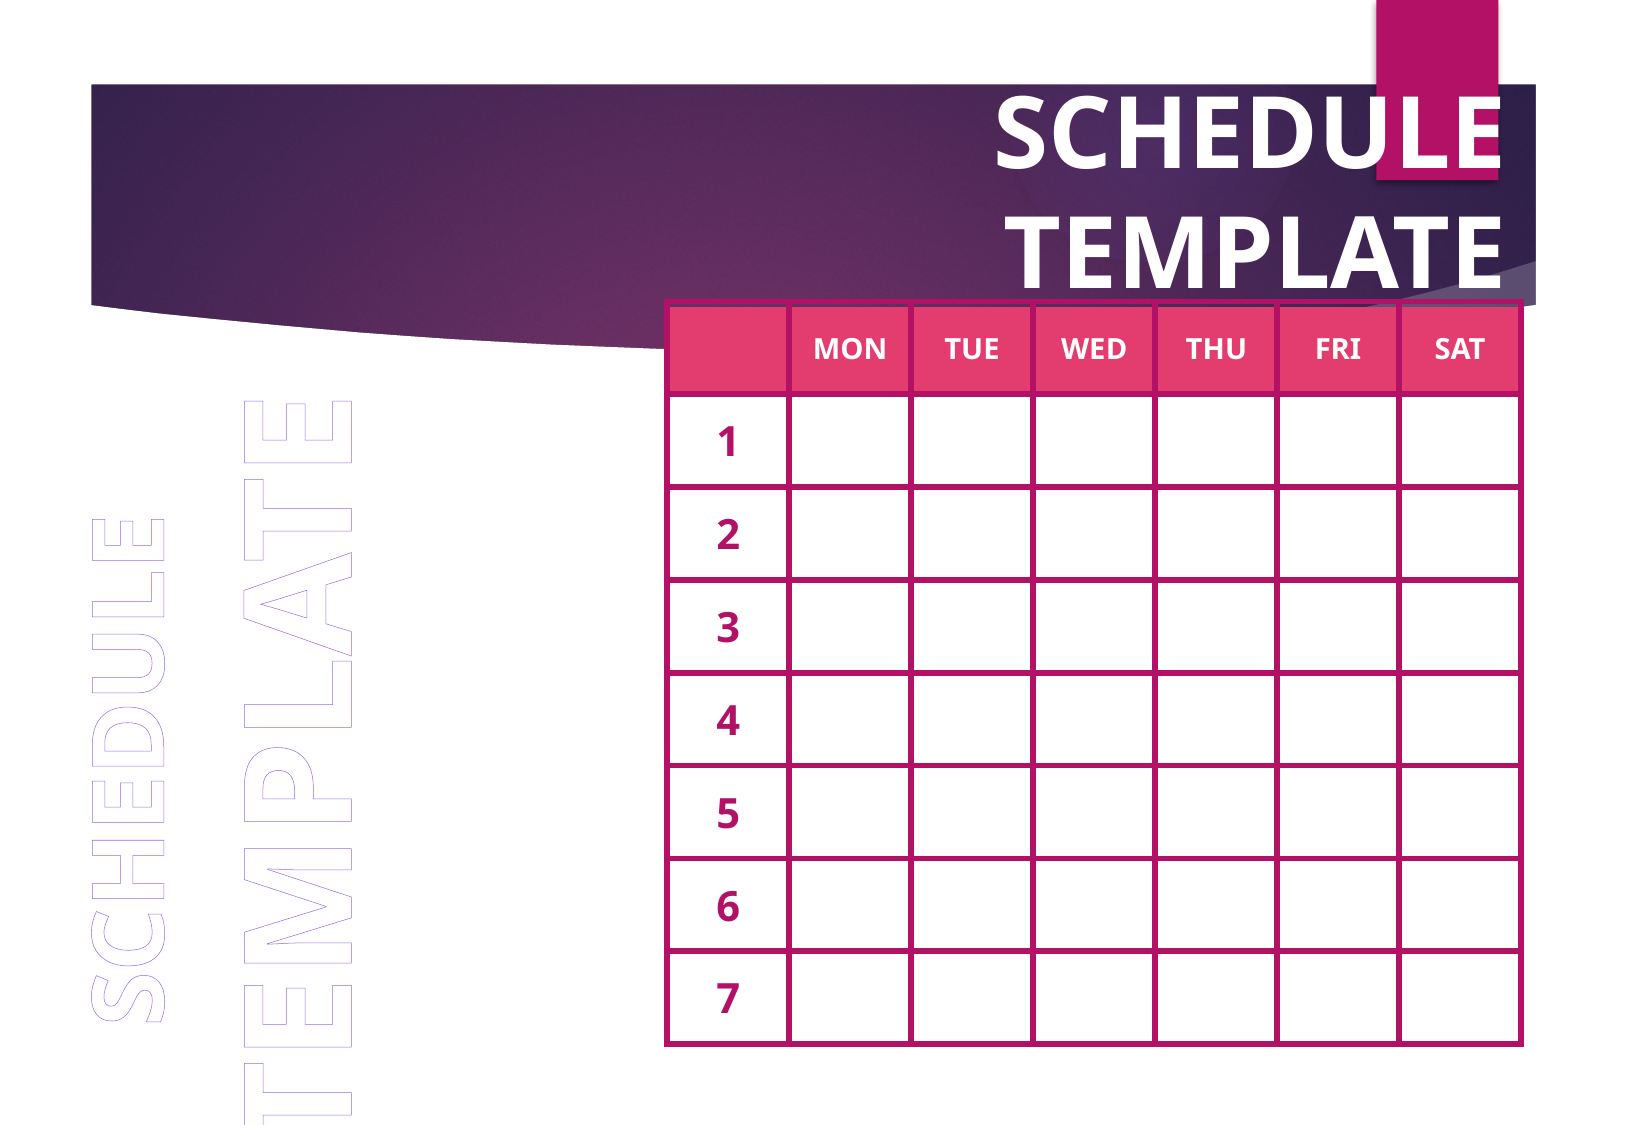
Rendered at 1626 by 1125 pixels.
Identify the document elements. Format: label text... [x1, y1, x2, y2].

table_cell 1 [670, 397, 786, 484]
text_box SCHEDULE [56, 498, 192, 1042]
table_cell [1036, 490, 1152, 577]
table_cell [1036, 954, 1152, 1041]
table_cell [914, 861, 1030, 948]
table_cell [1402, 768, 1518, 856]
table_cell [792, 768, 908, 856]
table_cell [1280, 583, 1396, 670]
table_cell [792, 583, 908, 670]
table_cell [914, 490, 1030, 577]
table_header FRI [1280, 316, 1396, 391]
text_box SCHEDULE TEMPLATE [844, 0, 1522, 316]
table_cell 4 [670, 676, 786, 763]
table_cell [1158, 490, 1274, 577]
table_cell [792, 676, 908, 763]
table_cell [1402, 583, 1518, 670]
table_cell [1402, 490, 1518, 577]
table_cell [792, 490, 908, 577]
table_cell [1402, 676, 1518, 763]
table_header THU [1158, 316, 1274, 391]
text_box TEMPLATE [193, 377, 389, 1125]
table_header MON [792, 304, 908, 391]
table_cell [1158, 954, 1274, 1041]
table_cell [1280, 954, 1396, 1041]
table_cell [1036, 768, 1152, 856]
table_cell [1402, 861, 1518, 948]
table_cell 2 [670, 490, 786, 577]
table_cell 5 [670, 768, 786, 856]
table_cell [792, 397, 908, 484]
table_header [670, 304, 786, 391]
table_cell [914, 768, 1030, 856]
table_cell [1280, 861, 1396, 948]
table_cell [1158, 861, 1274, 948]
table_cell 6 [670, 861, 786, 948]
table_cell [792, 954, 908, 1041]
table_cell [1280, 397, 1396, 484]
table_cell [914, 397, 1030, 484]
table_cell 3 [670, 583, 786, 670]
table_header WED [1036, 316, 1152, 391]
table_cell [1280, 676, 1396, 763]
table_cell 7 [670, 954, 786, 1041]
table_cell [1402, 954, 1518, 1041]
table_cell [1158, 583, 1274, 670]
table_cell [1036, 583, 1152, 670]
table_cell [914, 583, 1030, 670]
table_cell [1402, 397, 1518, 484]
table_cell [914, 676, 1030, 763]
table_cell [1280, 768, 1396, 856]
table_cell [792, 861, 908, 948]
table_cell [1158, 397, 1274, 484]
table_header TUE [914, 316, 1030, 391]
table_cell [1280, 490, 1396, 577]
table_cell [914, 954, 1030, 1041]
table_cell [1036, 397, 1152, 484]
table_cell [1158, 768, 1274, 856]
table_header SAT [1402, 316, 1518, 391]
table_cell [1036, 861, 1152, 948]
table_cell [1158, 676, 1274, 763]
table_cell [1036, 676, 1152, 763]
